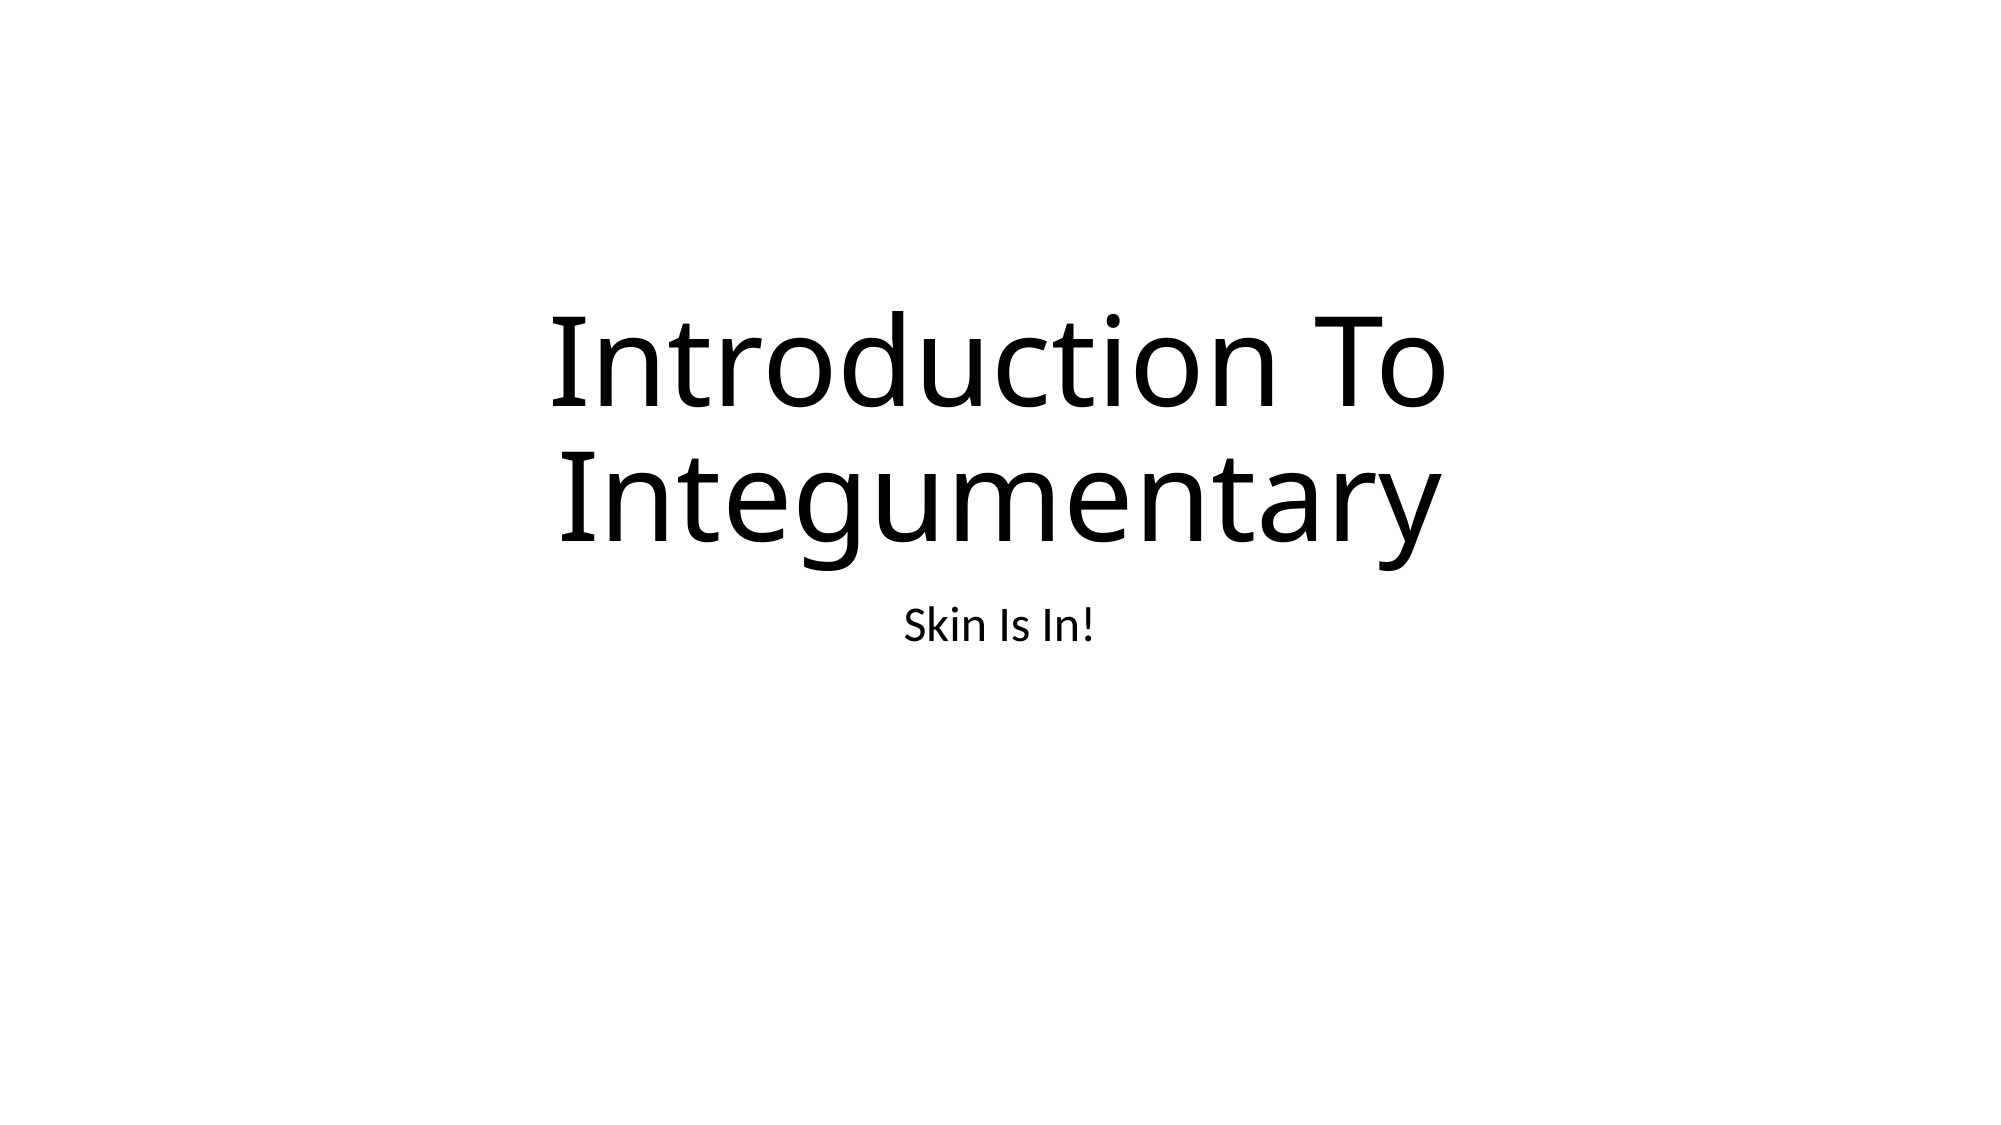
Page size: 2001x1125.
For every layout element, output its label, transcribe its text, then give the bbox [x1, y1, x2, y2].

title Introduction To Integumentary [249, 184, 1750, 576]
subtitle Skin Is In! [249, 590, 1750, 863]
